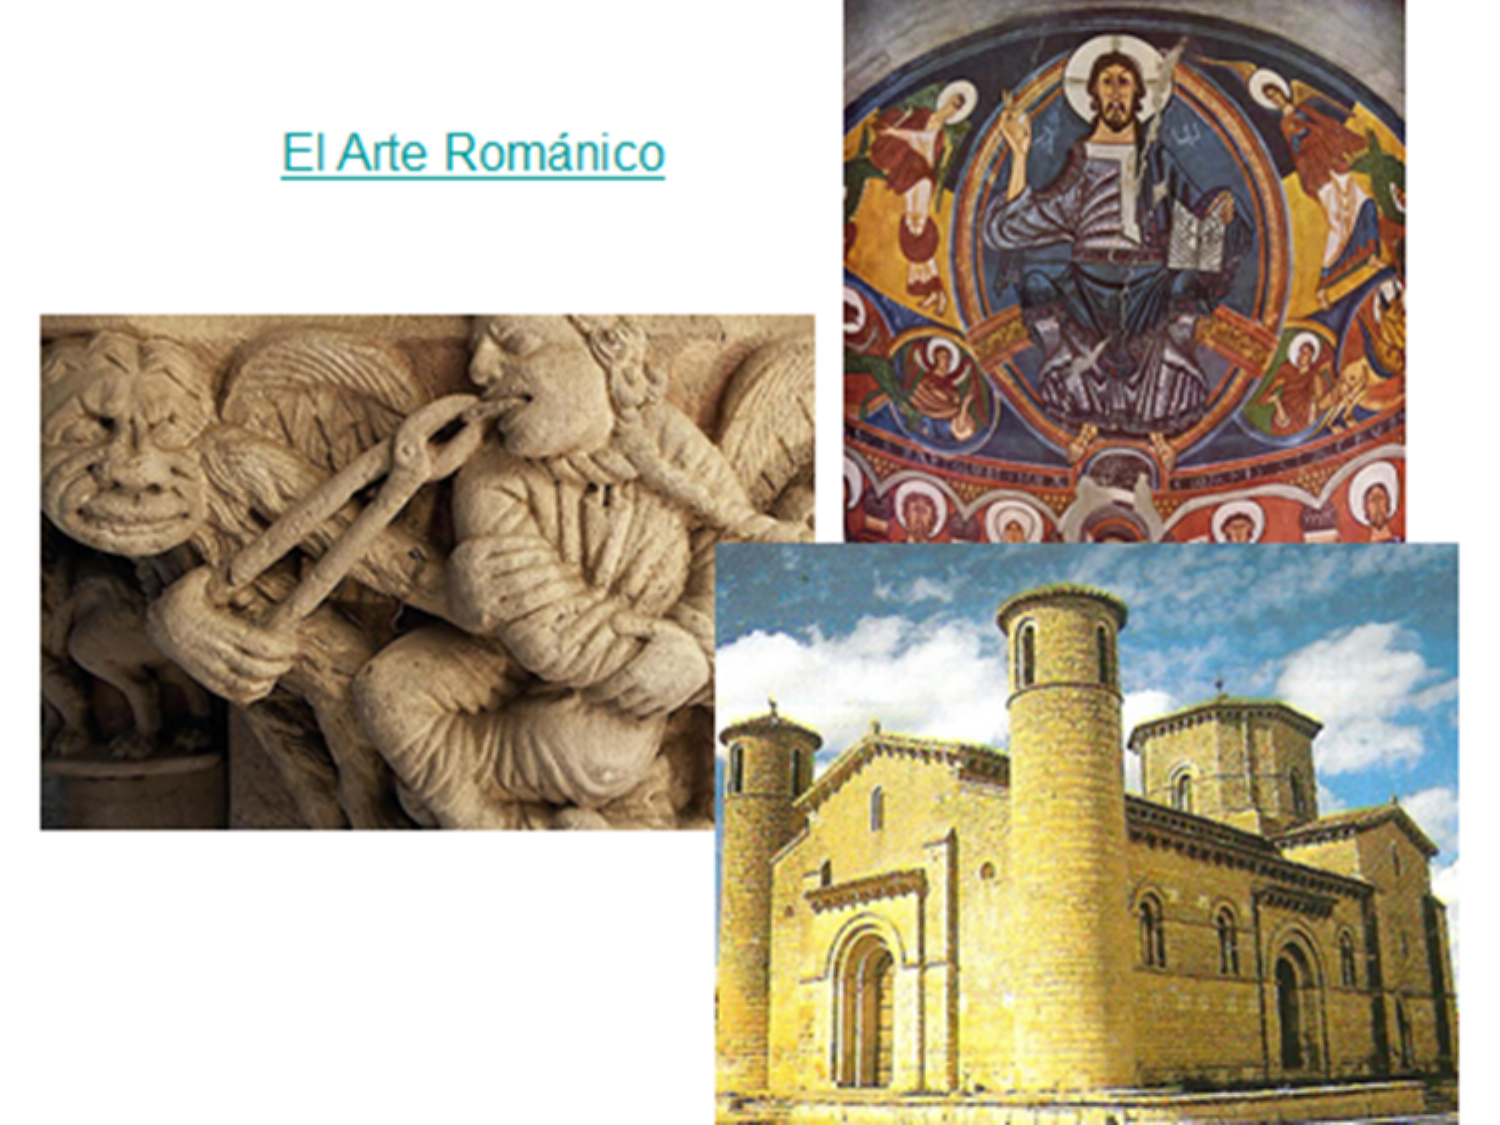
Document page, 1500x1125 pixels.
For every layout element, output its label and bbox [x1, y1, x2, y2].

list [0, 0, 1500, 1125]
